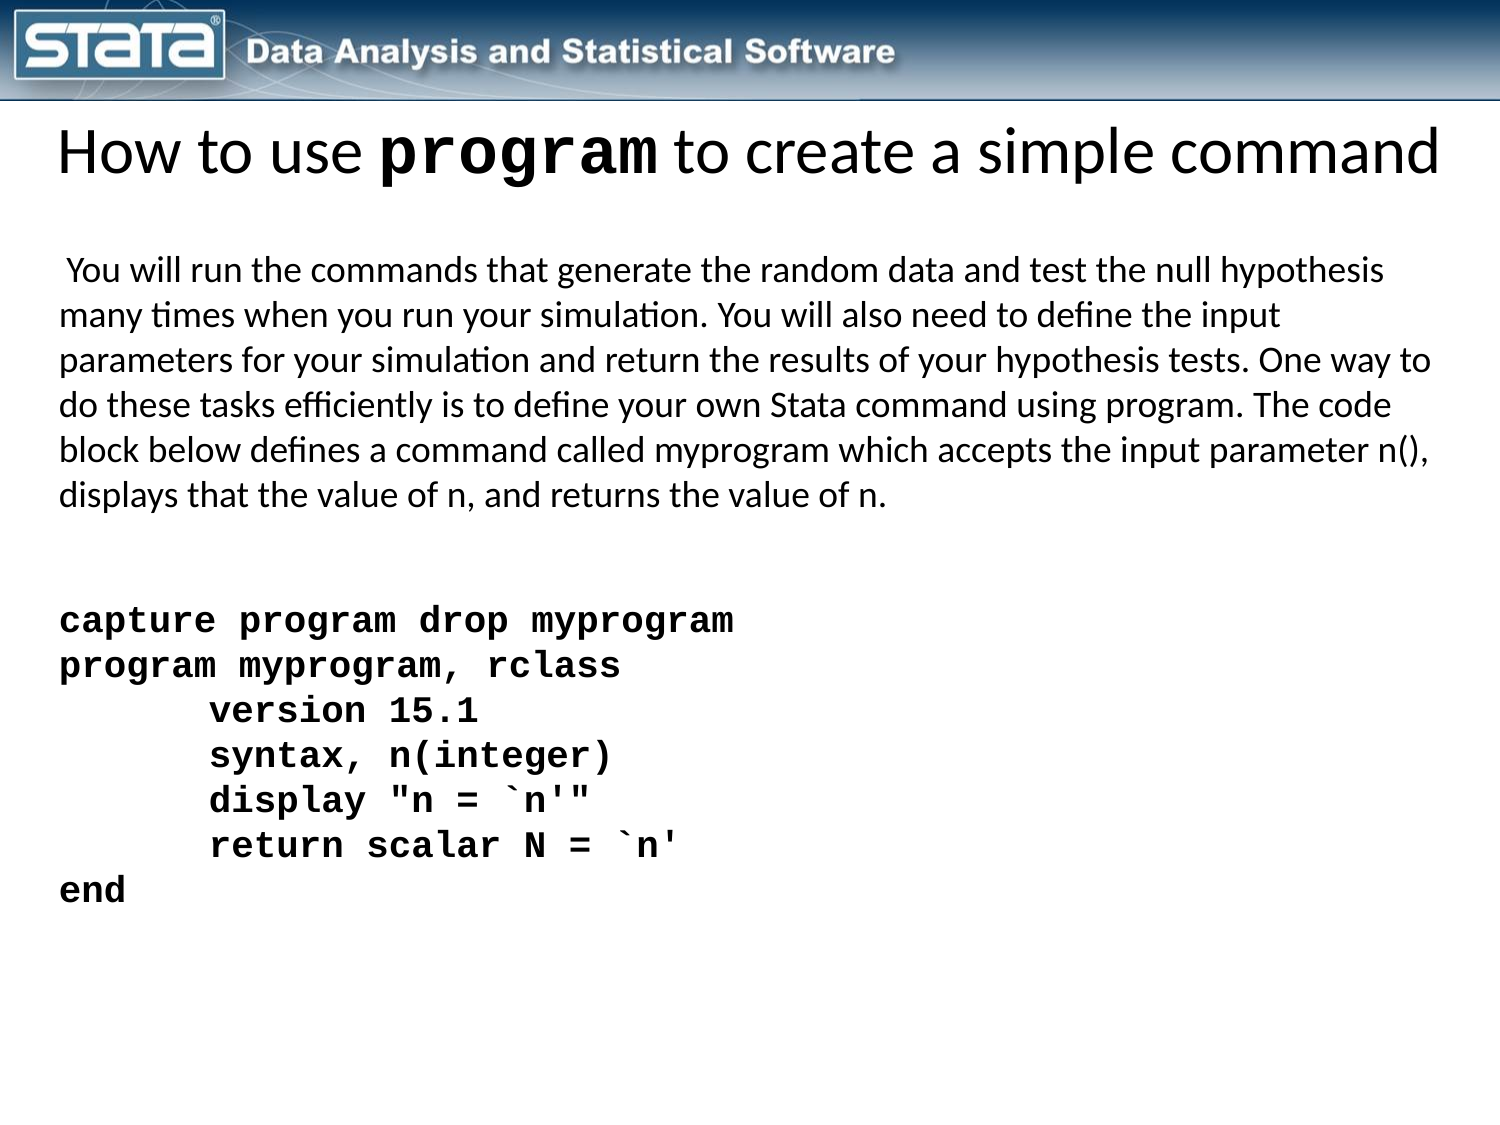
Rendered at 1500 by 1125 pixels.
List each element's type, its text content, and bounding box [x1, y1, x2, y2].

list You will run the commands that generate the random data and test the null hypothesis many times when you run your simulation. You will also need to define the input parameters for your simulation and return the results of your hypothesis tests. One way to do these tasks efficiently is to define your own Stata command using program. The code block below defines a command called myprogram which accepts the input parameter n(), displays that the value of n, and returns the value of n. capture program drop myprogram program myprogram, rclass version 15.1 syntax, n(integer) display "n = `n'" return scalar N = `n' end [43, 237, 1457, 1100]
text_box How to use program to create a simple command [0, 99, 1500, 195]
picture [0, 0, 1500, 99]
